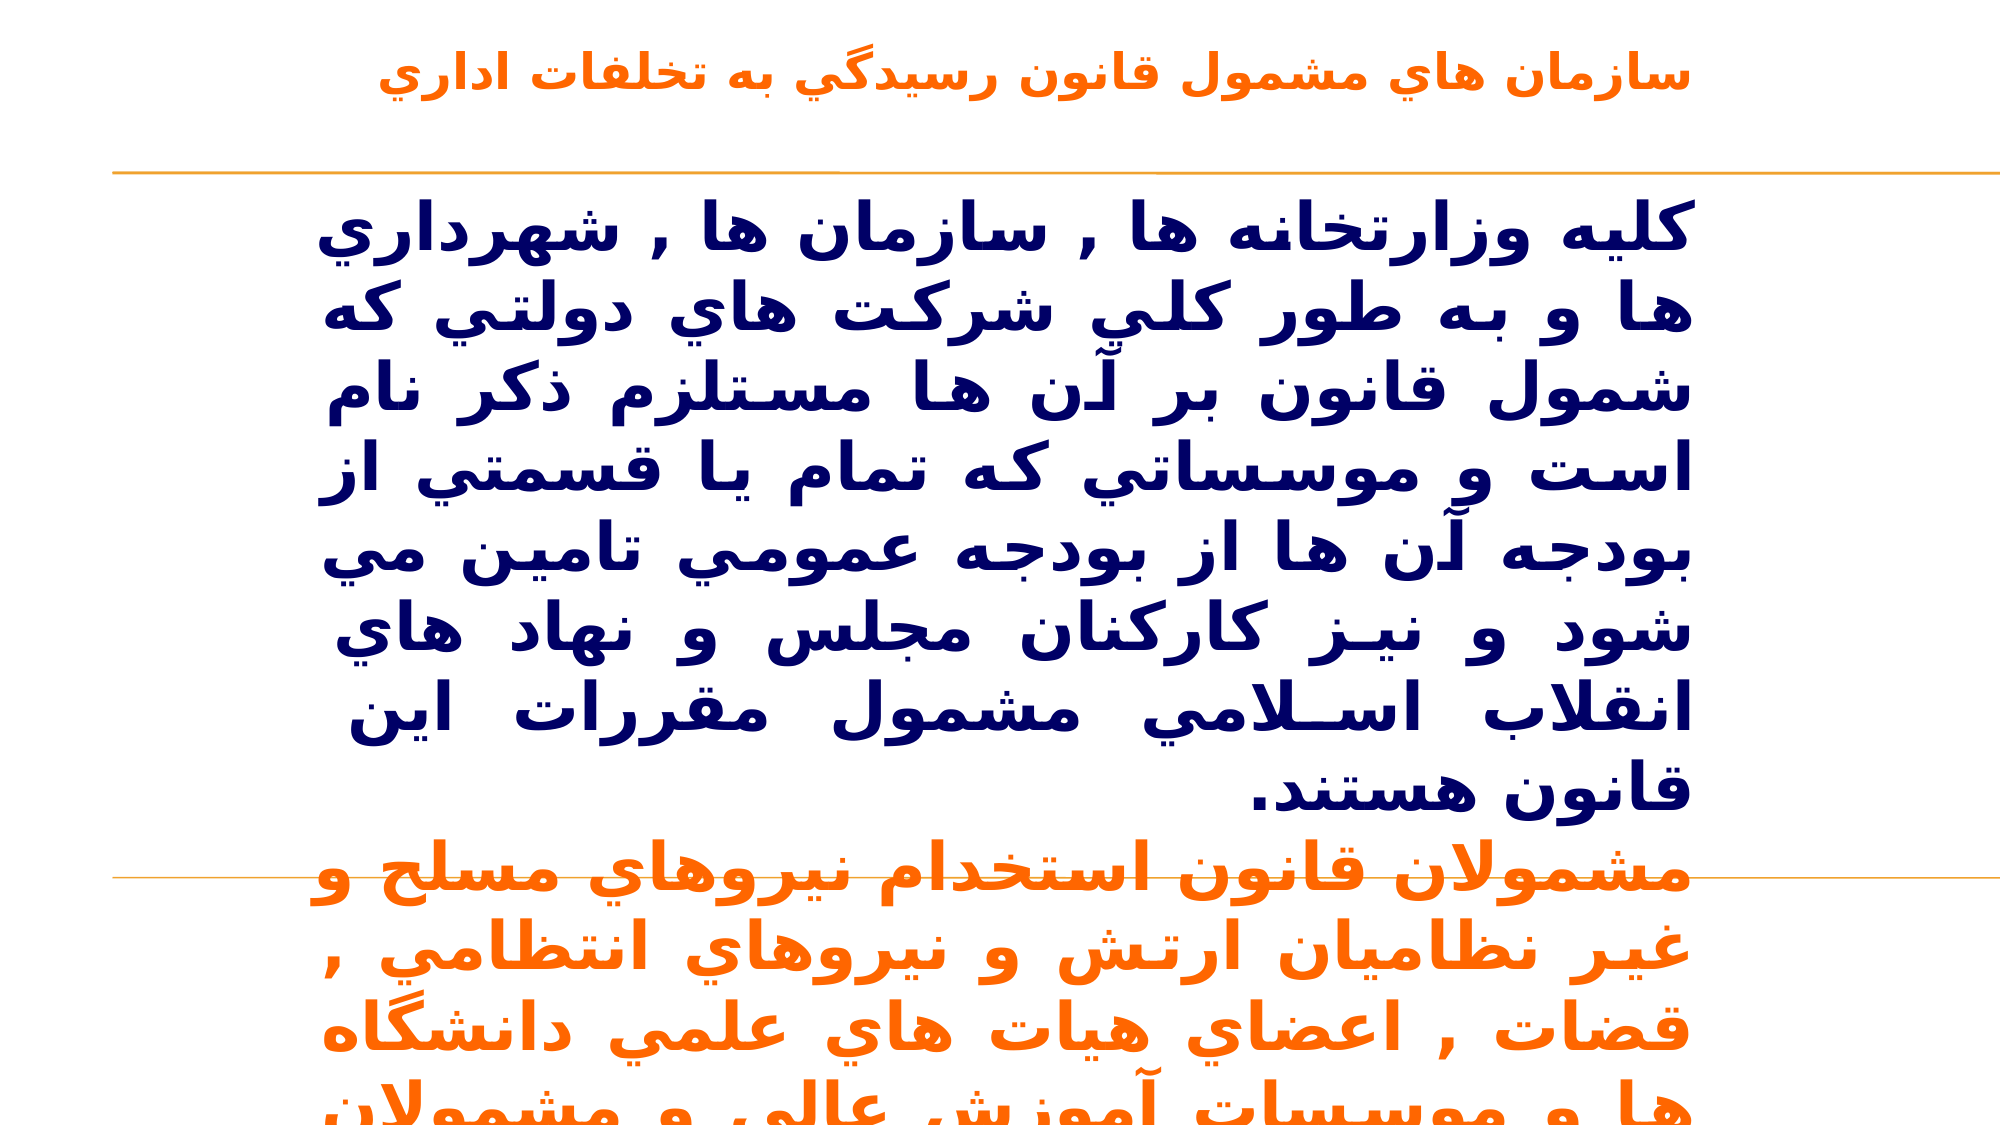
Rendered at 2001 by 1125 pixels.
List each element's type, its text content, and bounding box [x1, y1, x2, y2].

text_box سازمان هاي مشمول قانون رسيدگي به تخلفات اداري [317, 28, 1754, 111]
text_box كليه وزارتخانه ها , سازمان ها , شهرداري ها و به طور كلي شركت هاي دولتي كه شمول قانون بر آن ها مستلزم ذكر نام است و موسساتي كه تمام يا قسمتي از بودجه آن ها از بودجه عمومي تامين مي شود و نيز كاركنان مجلس و نهاد هاي انقلاب اسلامي مشمول مقررات اين قانون هستند. مشمولان قانون استخدام نيروهاي مسلح و غير نظاميان ارتش و نيروهاي انتظامي , قضات , اعضاي هيات هاي علمي دانشگاه ها و موسسات آموزش عالي و مشمولان قانون كار از شمول اين قانون خارج بوده و تابع مقررات مربوط به خود خواهند بود. [298, 176, 1711, 1125]
